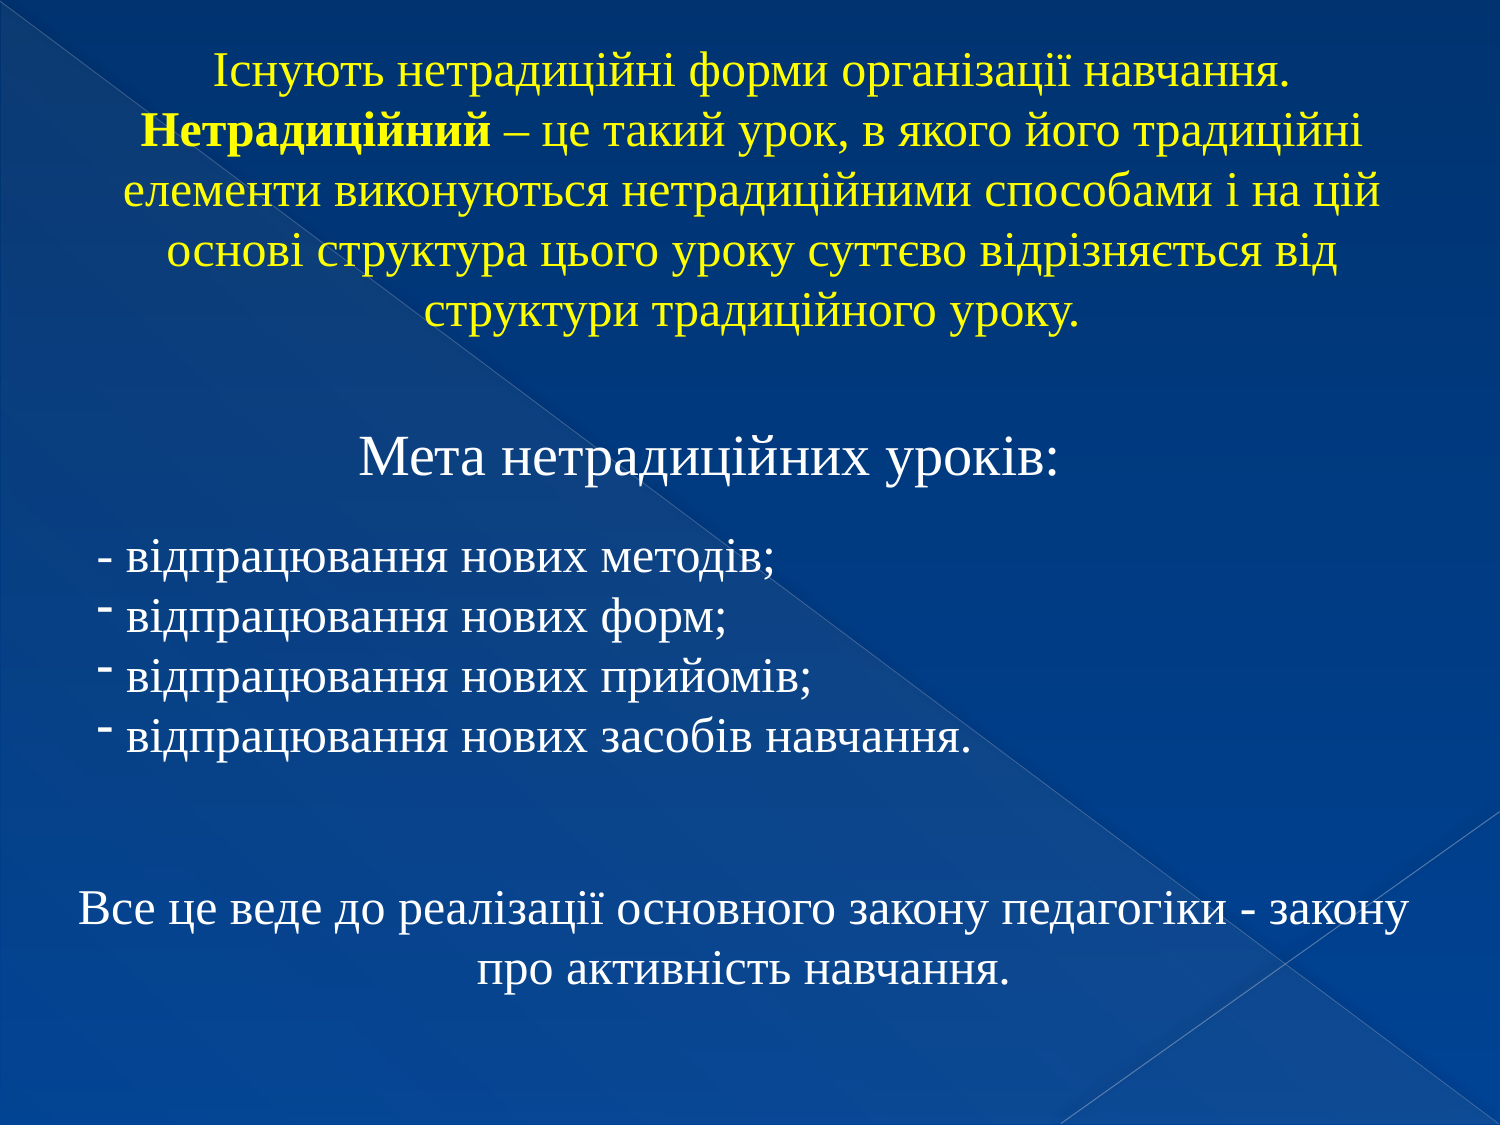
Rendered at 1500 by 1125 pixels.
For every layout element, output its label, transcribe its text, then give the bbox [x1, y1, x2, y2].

text_box Все це веде до реалізації основного закону педагогіки - закону про активність навчання. [46, 867, 1442, 1002]
title Існують нетрадиційні форми організації навчання. Нетрадиційний – це такий урок, в якого його традиційні елементи виконуються нетрадиційними способами і на цій основі структура цього уроку суттєво відрізняється від структури традиційного уроку. [0, 45, 1425, 329]
text_box - відпрацювання нових методів; відпрацювання нових форм; відпрацювання нових прийомів; відпрацювання нових засобів навчання. [81, 515, 1161, 771]
text_box Мета нетрадиційних уроків: [343, 410, 1092, 495]
